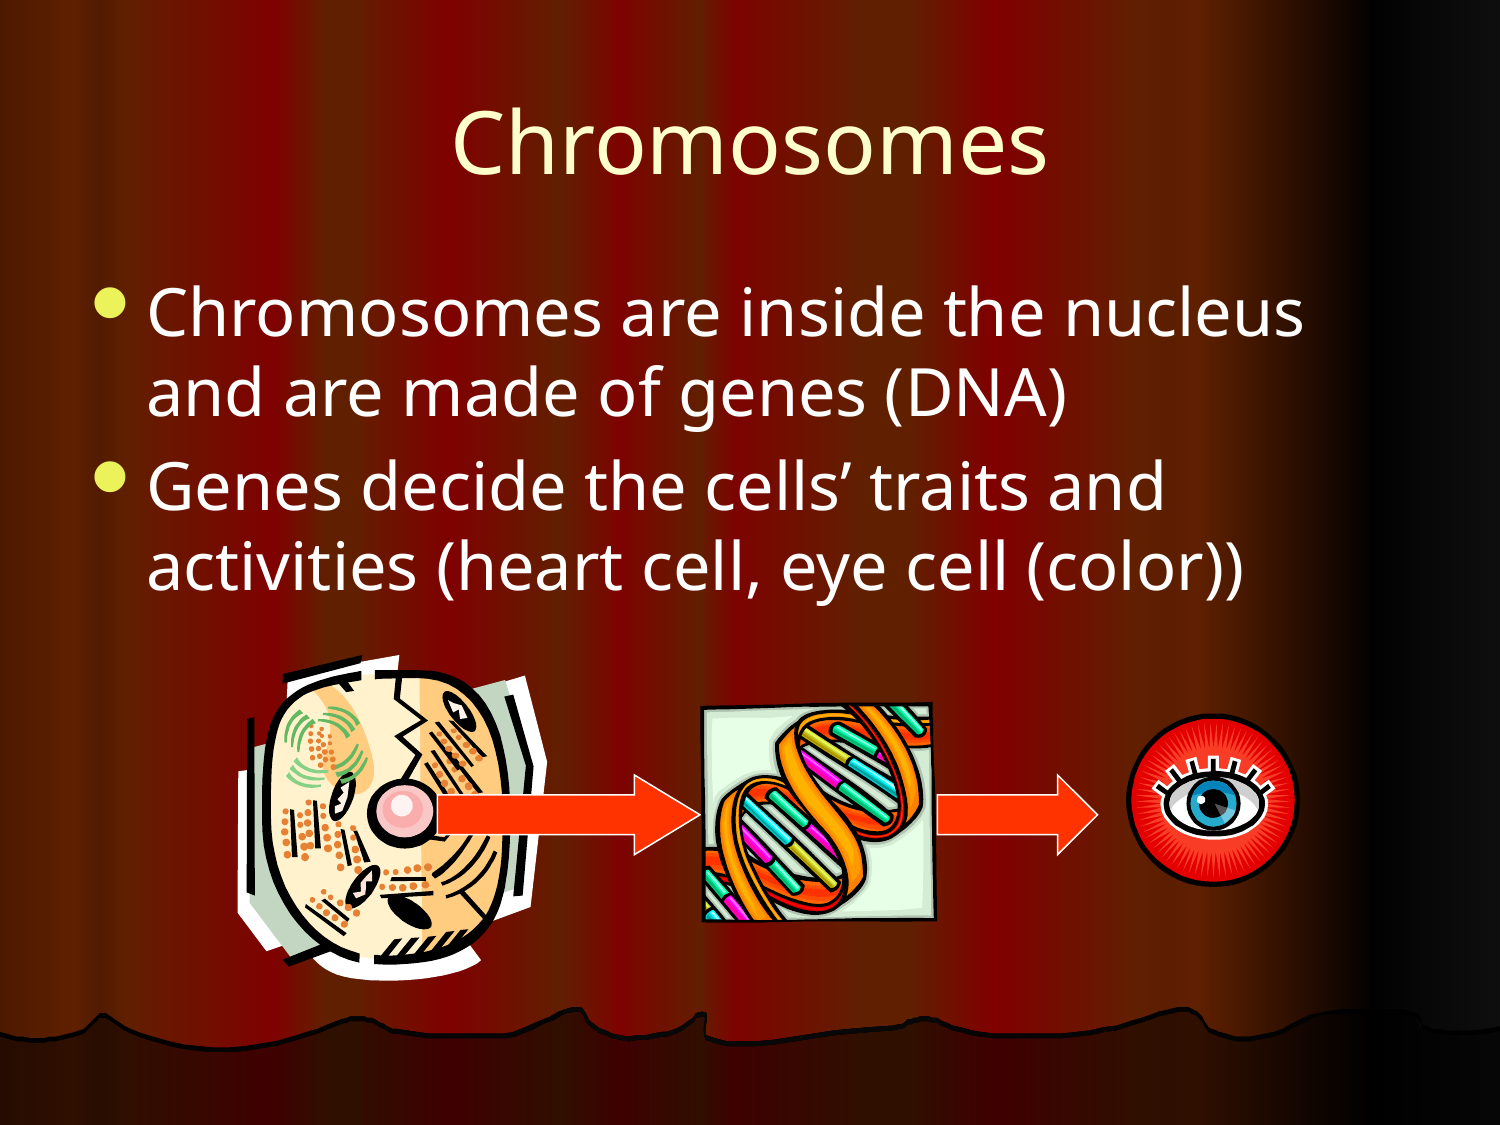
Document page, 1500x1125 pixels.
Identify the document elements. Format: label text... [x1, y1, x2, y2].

text_box [557, 774, 694, 855]
picture [237, 649, 553, 986]
list Chromosomes are inside the nucleus and are made of genes (DNA) Genes decide the cells’ traits and activities (heart cell, eye cell (color)) [74, 262, 1426, 1006]
picture [699, 699, 940, 926]
text_box [944, 774, 1098, 855]
title Chromosomes [74, 45, 1426, 233]
picture [1124, 712, 1302, 889]
